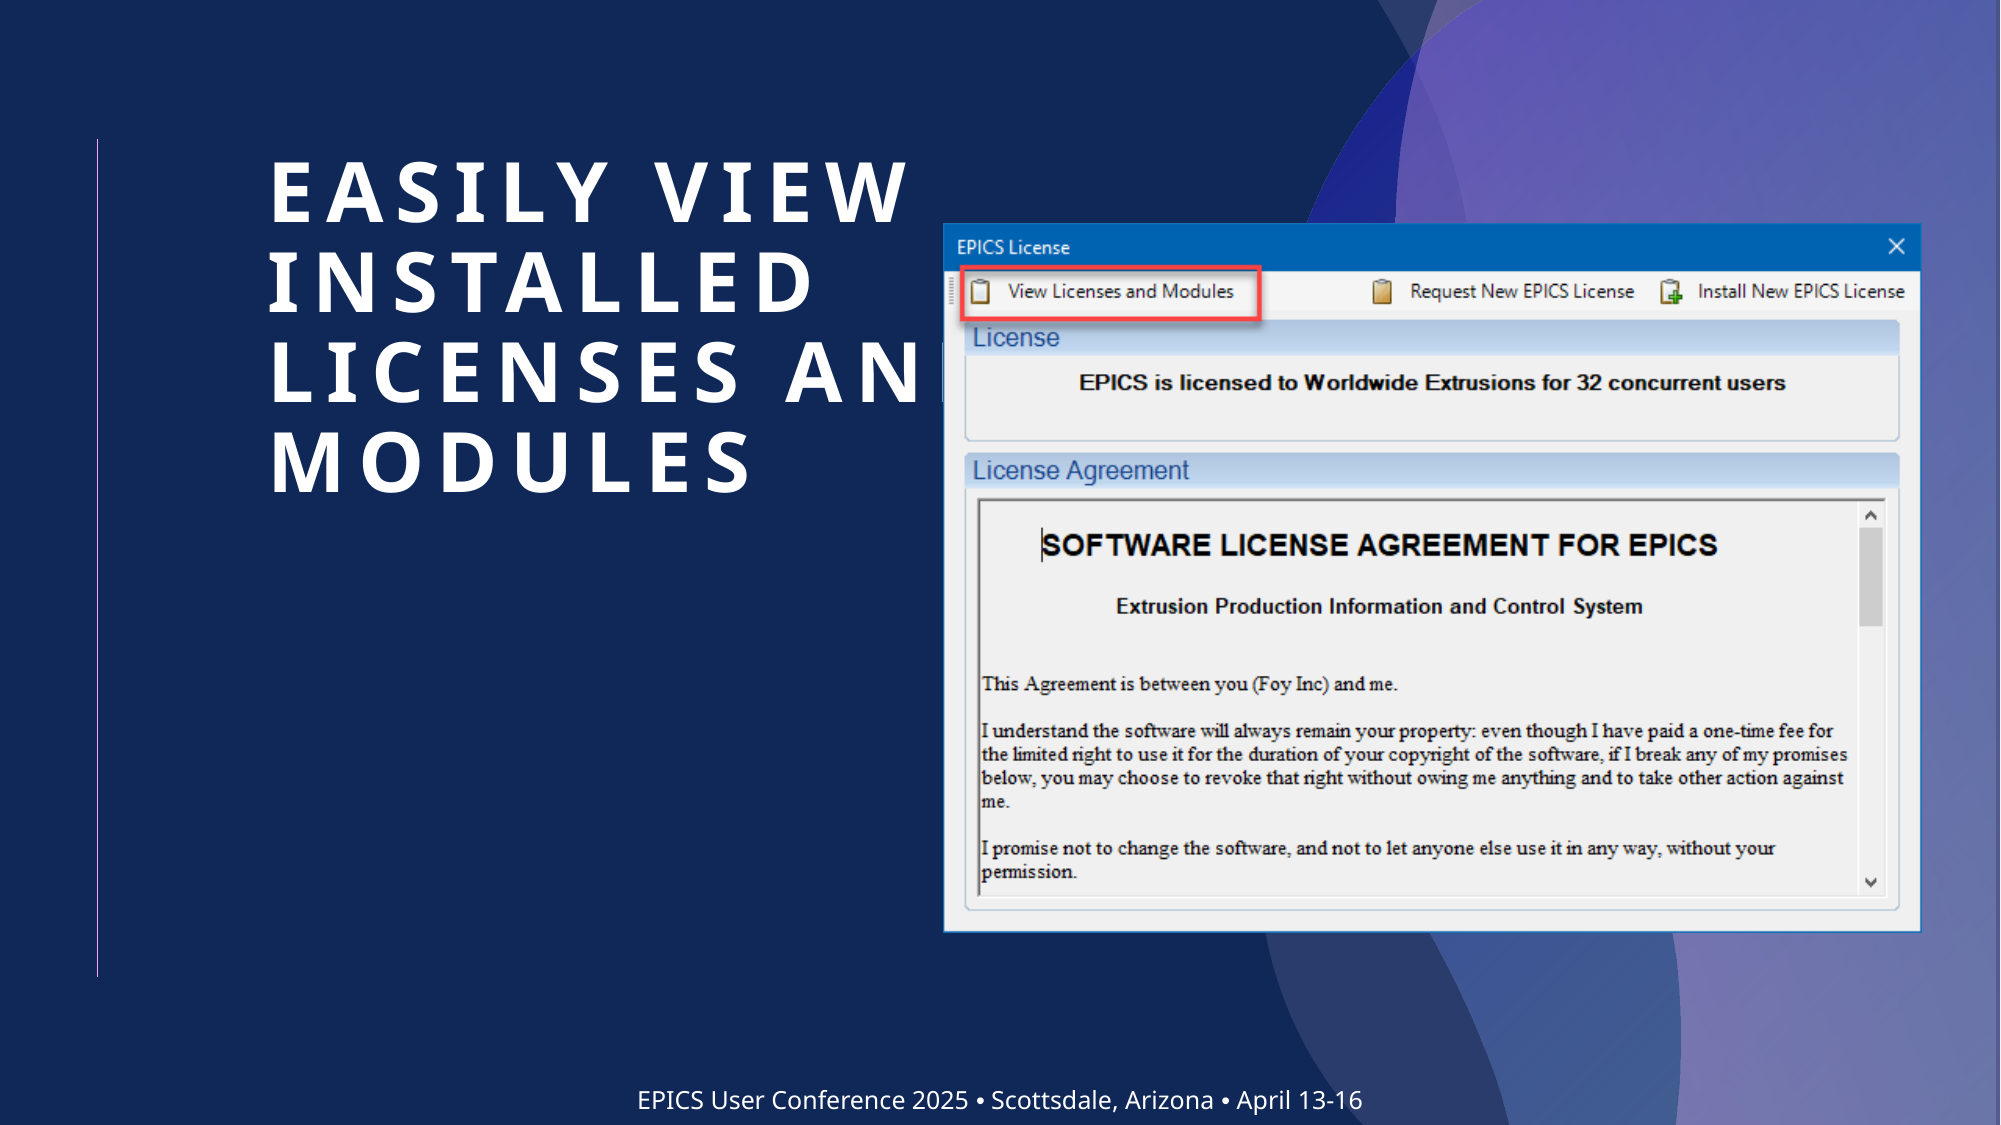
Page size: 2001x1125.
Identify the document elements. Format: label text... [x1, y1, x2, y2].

title Easily View installed licenses and modules [251, 136, 1055, 518]
picture [943, 223, 1922, 933]
